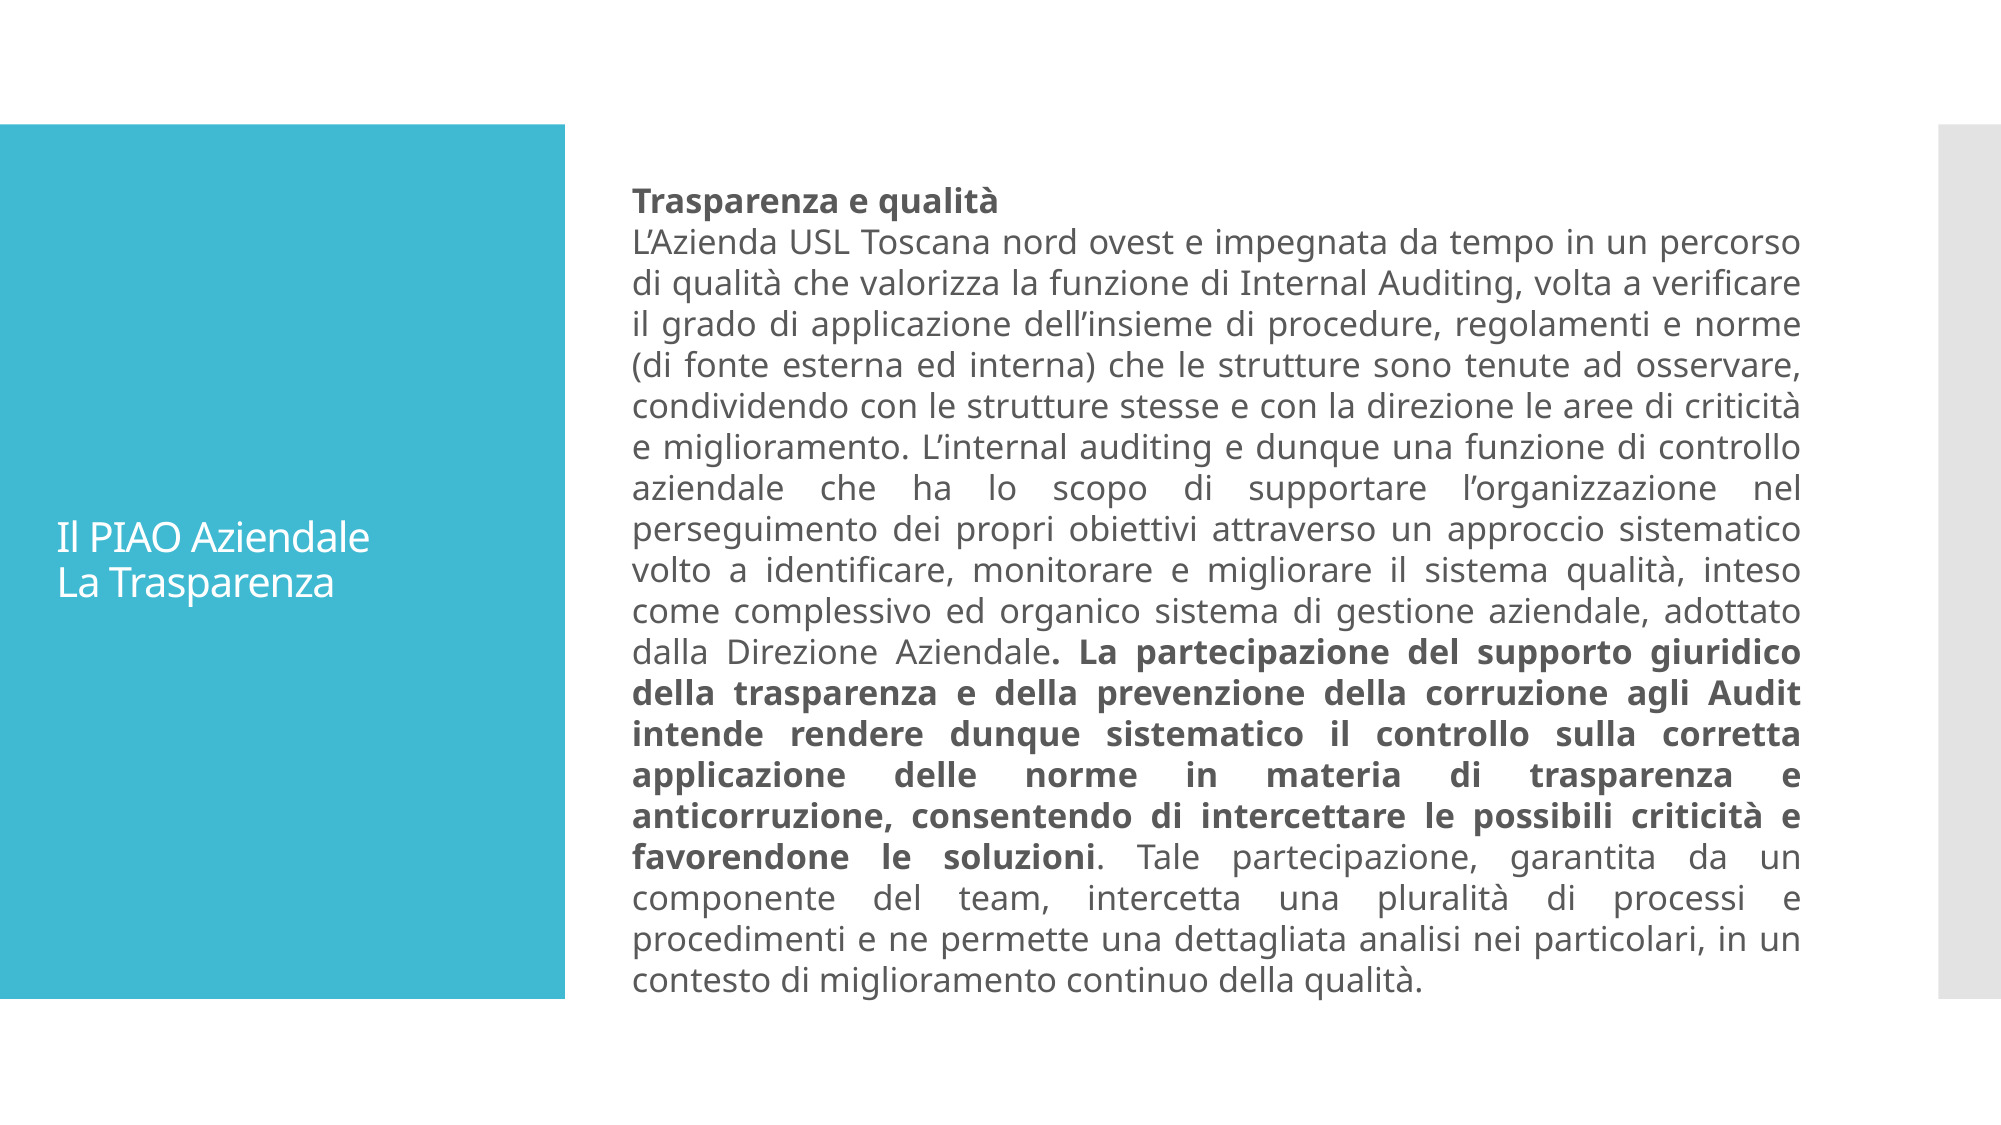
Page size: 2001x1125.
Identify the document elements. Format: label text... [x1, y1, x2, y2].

title Il PIAO Aziendale La Trasparenza [41, 184, 525, 939]
list Trasparenza e qualità L’Azienda USL Toscana nord ovest e impegnata da tempo in un percorso di qualità che valorizza la funzione di Internal Auditing, volta a verificare il grado di applicazione dell’insieme di procedure, regolamenti e norme (di fonte esterna ed interna) che le strutture sono tenute ad osservare, condividendo con le strutture stesse e con la direzione le aree di criticità e miglioramento. L’internal auditing e dunque una funzione di controllo aziendale che ha lo scopo di supportare l’organizzazione nel perseguimento dei propri obiettivi attraverso un approccio sistematico volto a identificare, monitorare e migliorare il sistema qualità, inteso come complessivo ed organico sistema di gestione aziendale, adottato dalla Direzione Aziendale. La partecipazione del supporto giuridico della trasparenza e della prevenzione della corruzione agli Audit intende rendere dunque sistematico il controllo sulla corretta applicazione delle norme in materia di trasparenza e anticorruzione, consentendo di intercettare le possibili criticità e favorendone le soluzioni. Tale partecipazione, garantita da un componente del team, intercetta una pluralità di processi e procedimenti e ne permette una dettagliata analisi nei particolari, in un contesto di miglioramento continuo della qualità. [616, 169, 1818, 1010]
